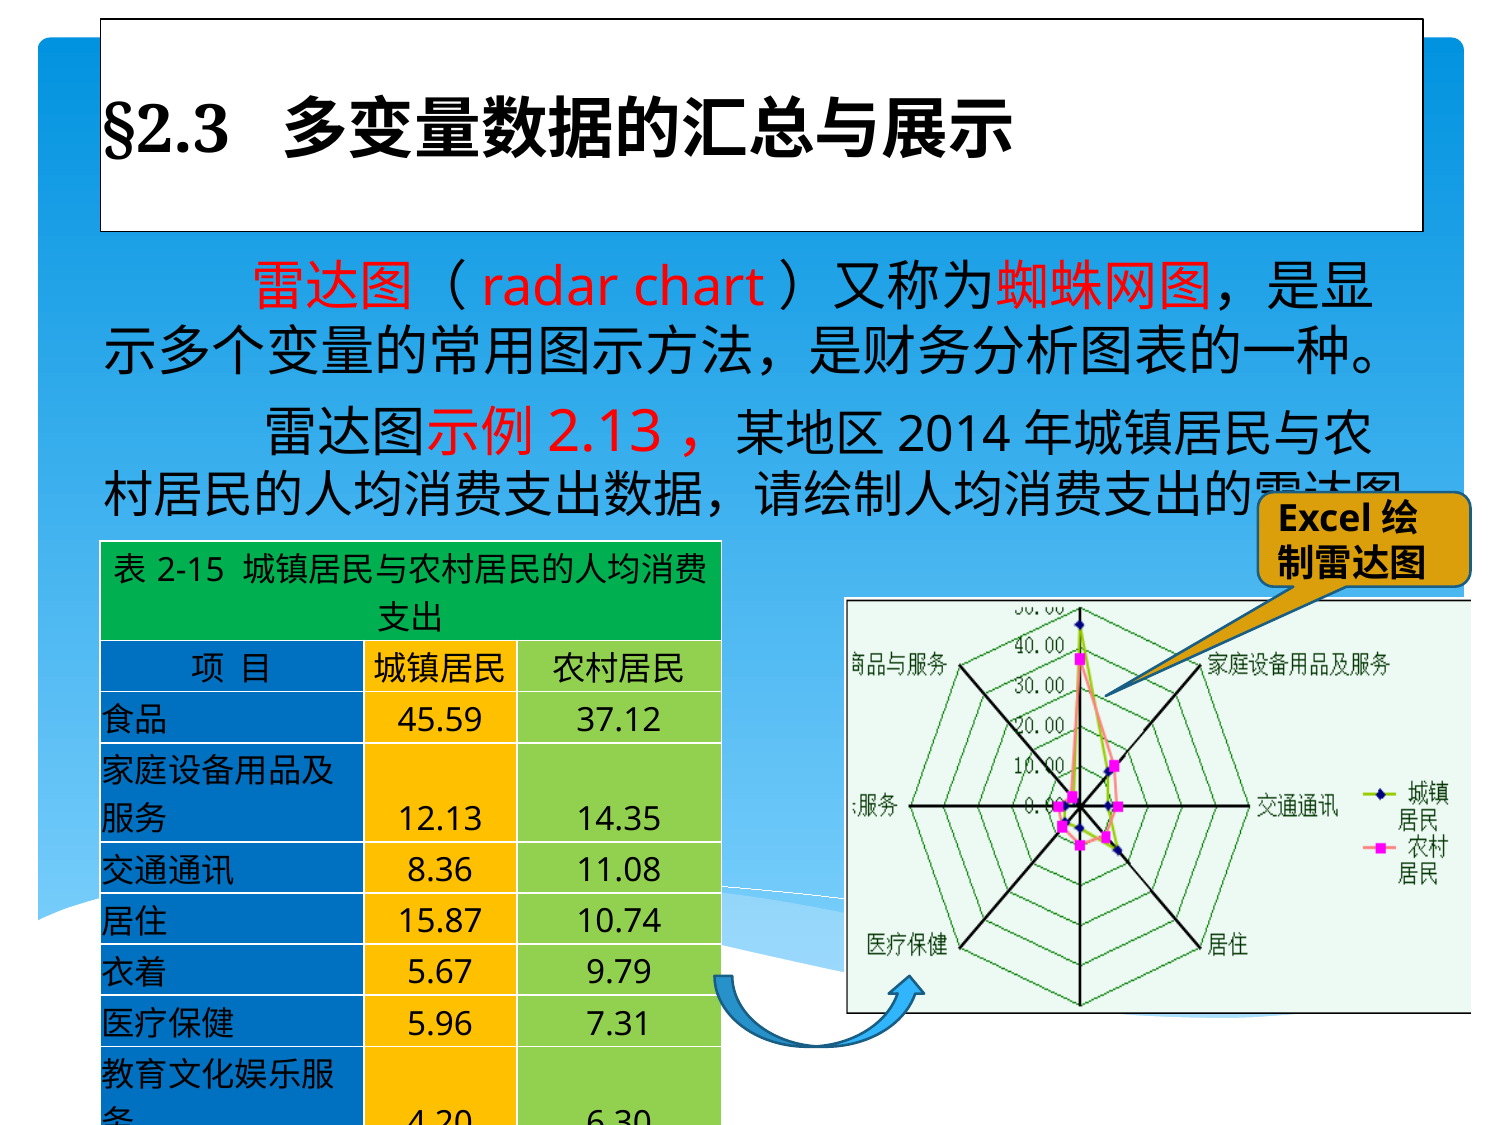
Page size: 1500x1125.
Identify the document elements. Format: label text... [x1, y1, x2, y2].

table_cell 7.31 [518, 996, 721, 1046]
table_cell 8.36 [365, 843, 516, 892]
table_cell 45.59 [365, 692, 516, 742]
text_box Excel绘制雷达图 [1256, 490, 1472, 595]
table_cell 教育文化娱乐服务 [101, 1047, 363, 1125]
table_header 表2-15 城镇居民与农村居民的人均消费支出 [101, 542, 721, 640]
table_cell 12.13 [365, 744, 516, 841]
table_cell 5.96 [365, 996, 516, 1046]
table_cell 家庭设备用品及服务 [101, 744, 363, 841]
table_cell 4.20 [365, 1047, 516, 1125]
table_cell 11.08 [518, 843, 721, 892]
table_cell 城镇居民 [365, 641, 516, 691]
table_cell 37.12 [518, 692, 721, 742]
picture [844, 597, 1471, 1014]
table_cell 医疗保健 [101, 996, 363, 1046]
table_cell 农村居民 [518, 641, 721, 691]
table_cell 食品 [101, 692, 363, 742]
table_cell 14.35 [518, 744, 721, 841]
table_cell 10.74 [518, 894, 721, 943]
table_cell 15.87 [365, 894, 516, 943]
subtitle 雷达图（radar chart）又称为蜘蛛网图，是显示多个变量的常用图示方法，是财务分析图表的一种。 雷达图示例2.13，某地区2014年城镇居民与农村居民的人均消费支出数据，请绘制人均消费支出的雷达图。 [88, 243, 1424, 1071]
title §2.3 多变量数据的汇总与展示 [100, 19, 1424, 232]
text_box [713, 974, 895, 1049]
table_cell 9.79 [518, 945, 721, 994]
table_cell 项 目 [101, 641, 363, 691]
table_cell 交通通讯 [101, 843, 363, 892]
table_cell 衣着 [101, 945, 363, 994]
table_cell 6.30 [518, 1047, 721, 1125]
table_cell 5.67 [365, 945, 516, 994]
table_cell 居住 [101, 894, 363, 943]
